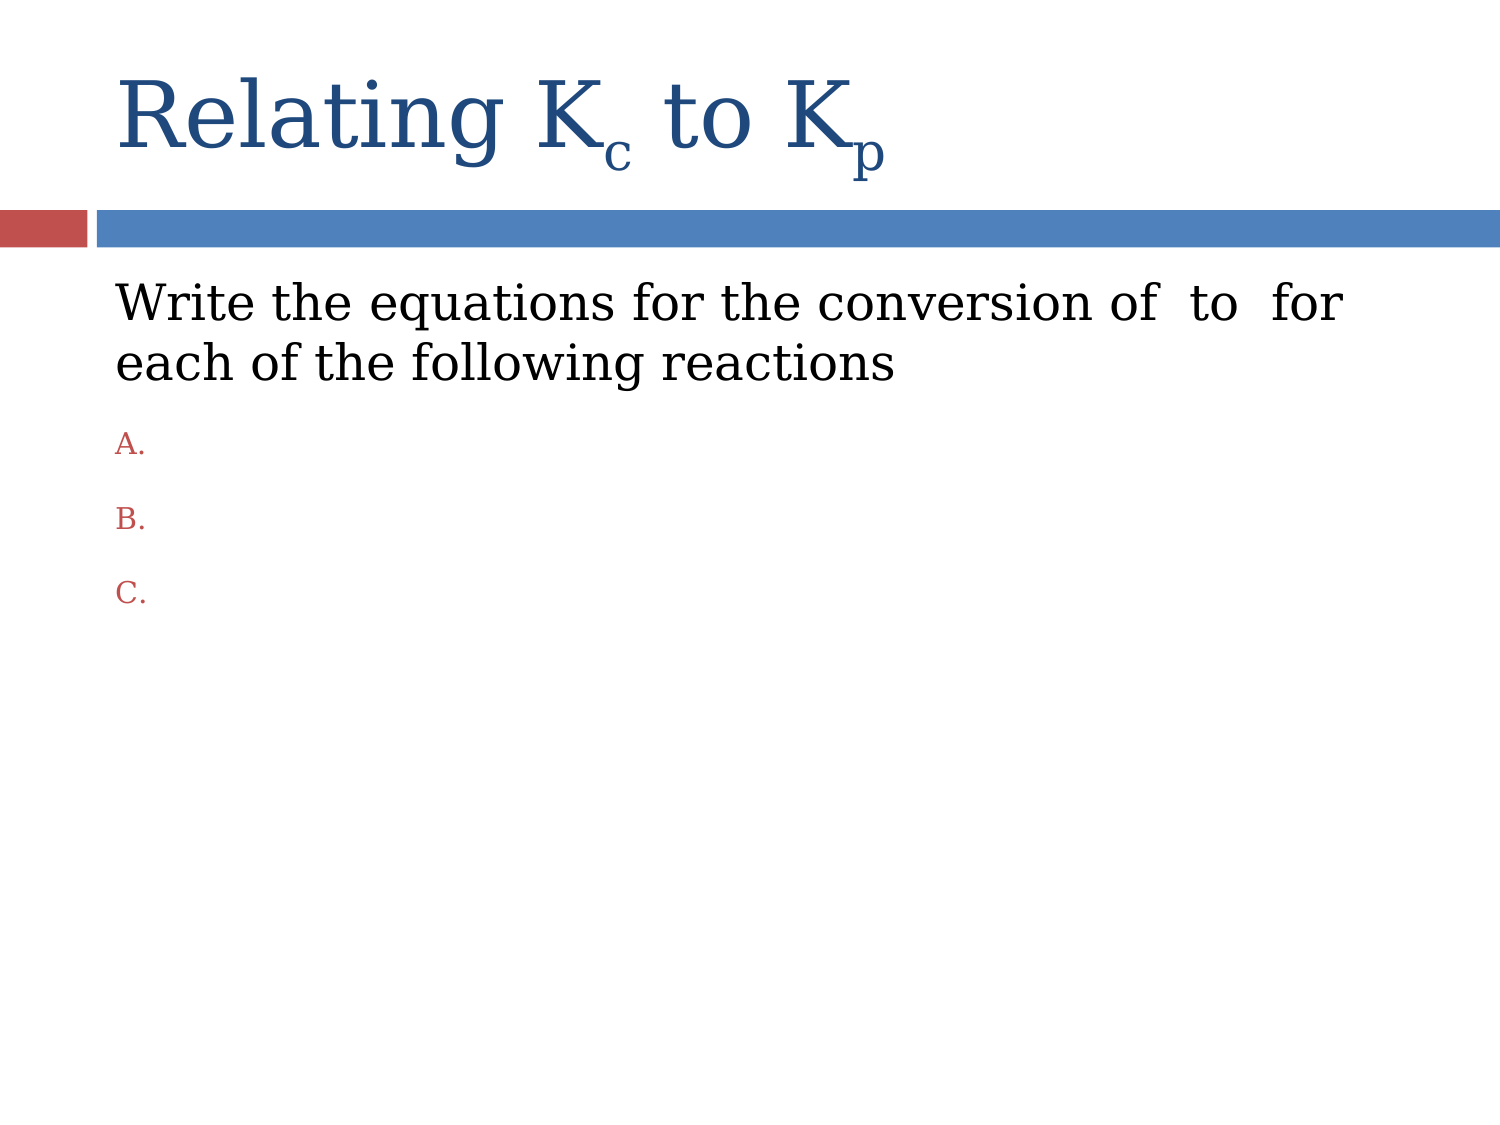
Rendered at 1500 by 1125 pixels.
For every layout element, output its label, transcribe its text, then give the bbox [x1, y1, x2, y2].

title Relating Kc to Kp [100, 37, 1438, 200]
